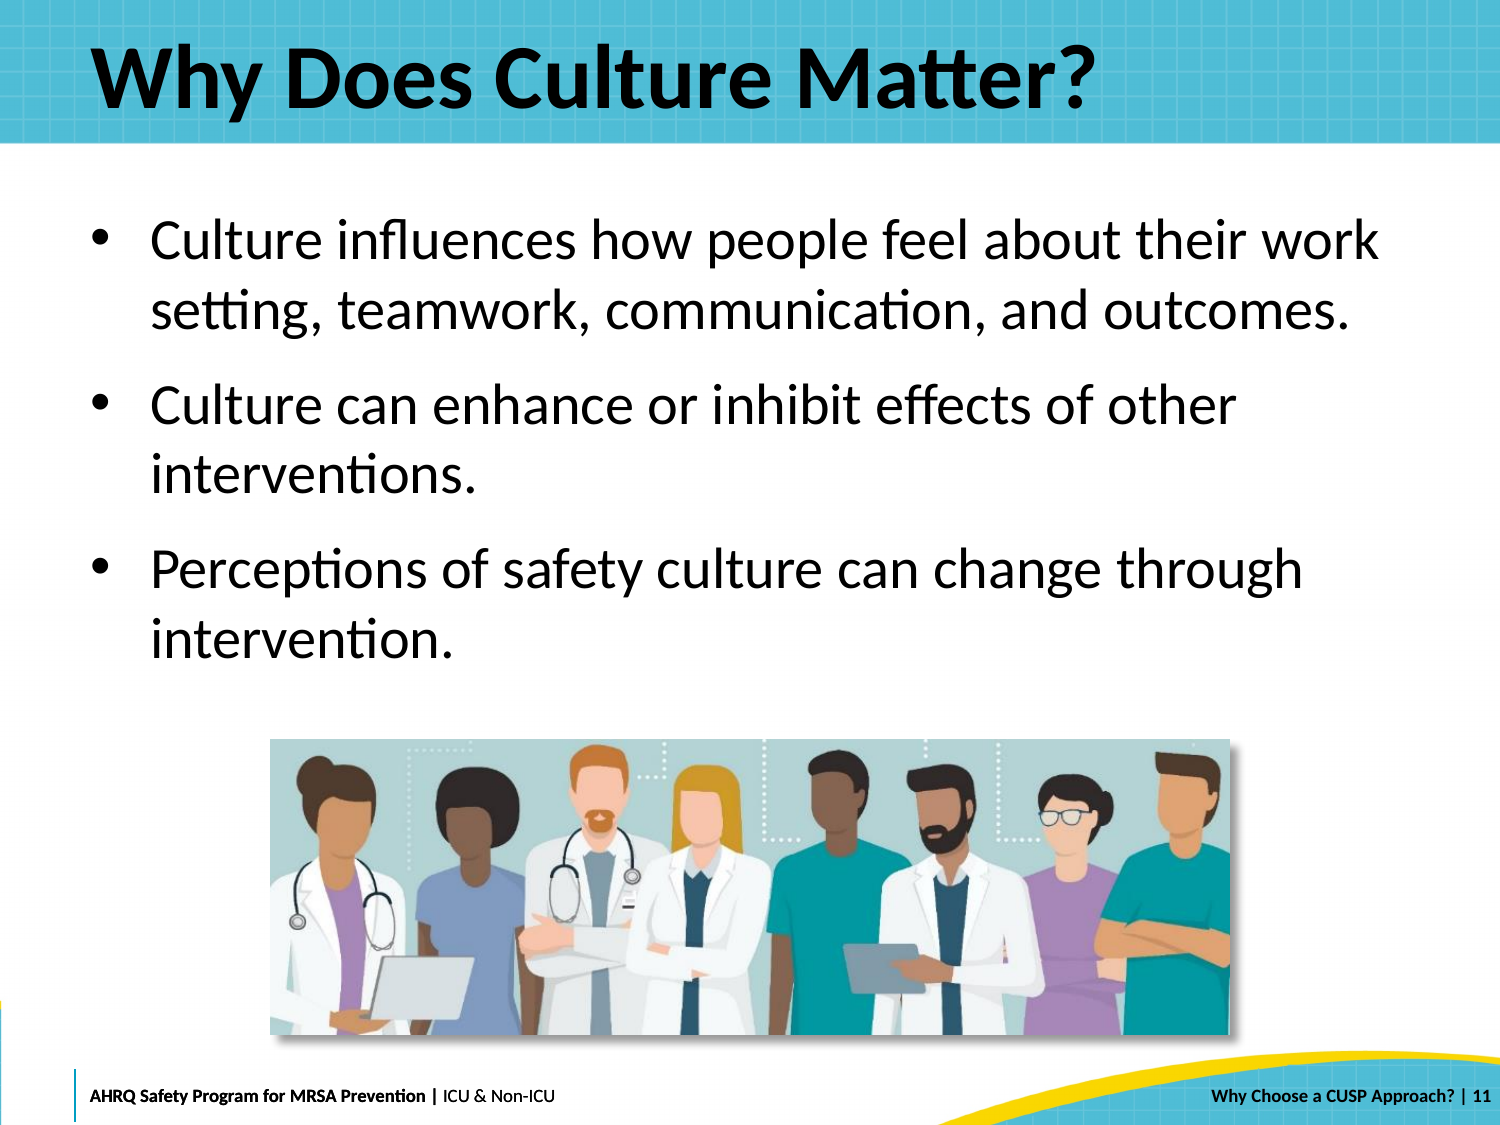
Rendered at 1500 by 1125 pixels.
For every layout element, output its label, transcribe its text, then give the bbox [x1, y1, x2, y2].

picture [0, 0, 1500, 1125]
title Why Does Culture Matter? [75, 0, 1425, 150]
list Culture influences how people feel about their work setting, teamwork, communication, and outcomes. Culture can enhance or inhibit effects of other interventions. Perceptions of safety culture can change through intervention. [75, 193, 1425, 709]
slide_number | 11 [1455, 1065, 1500, 1125]
